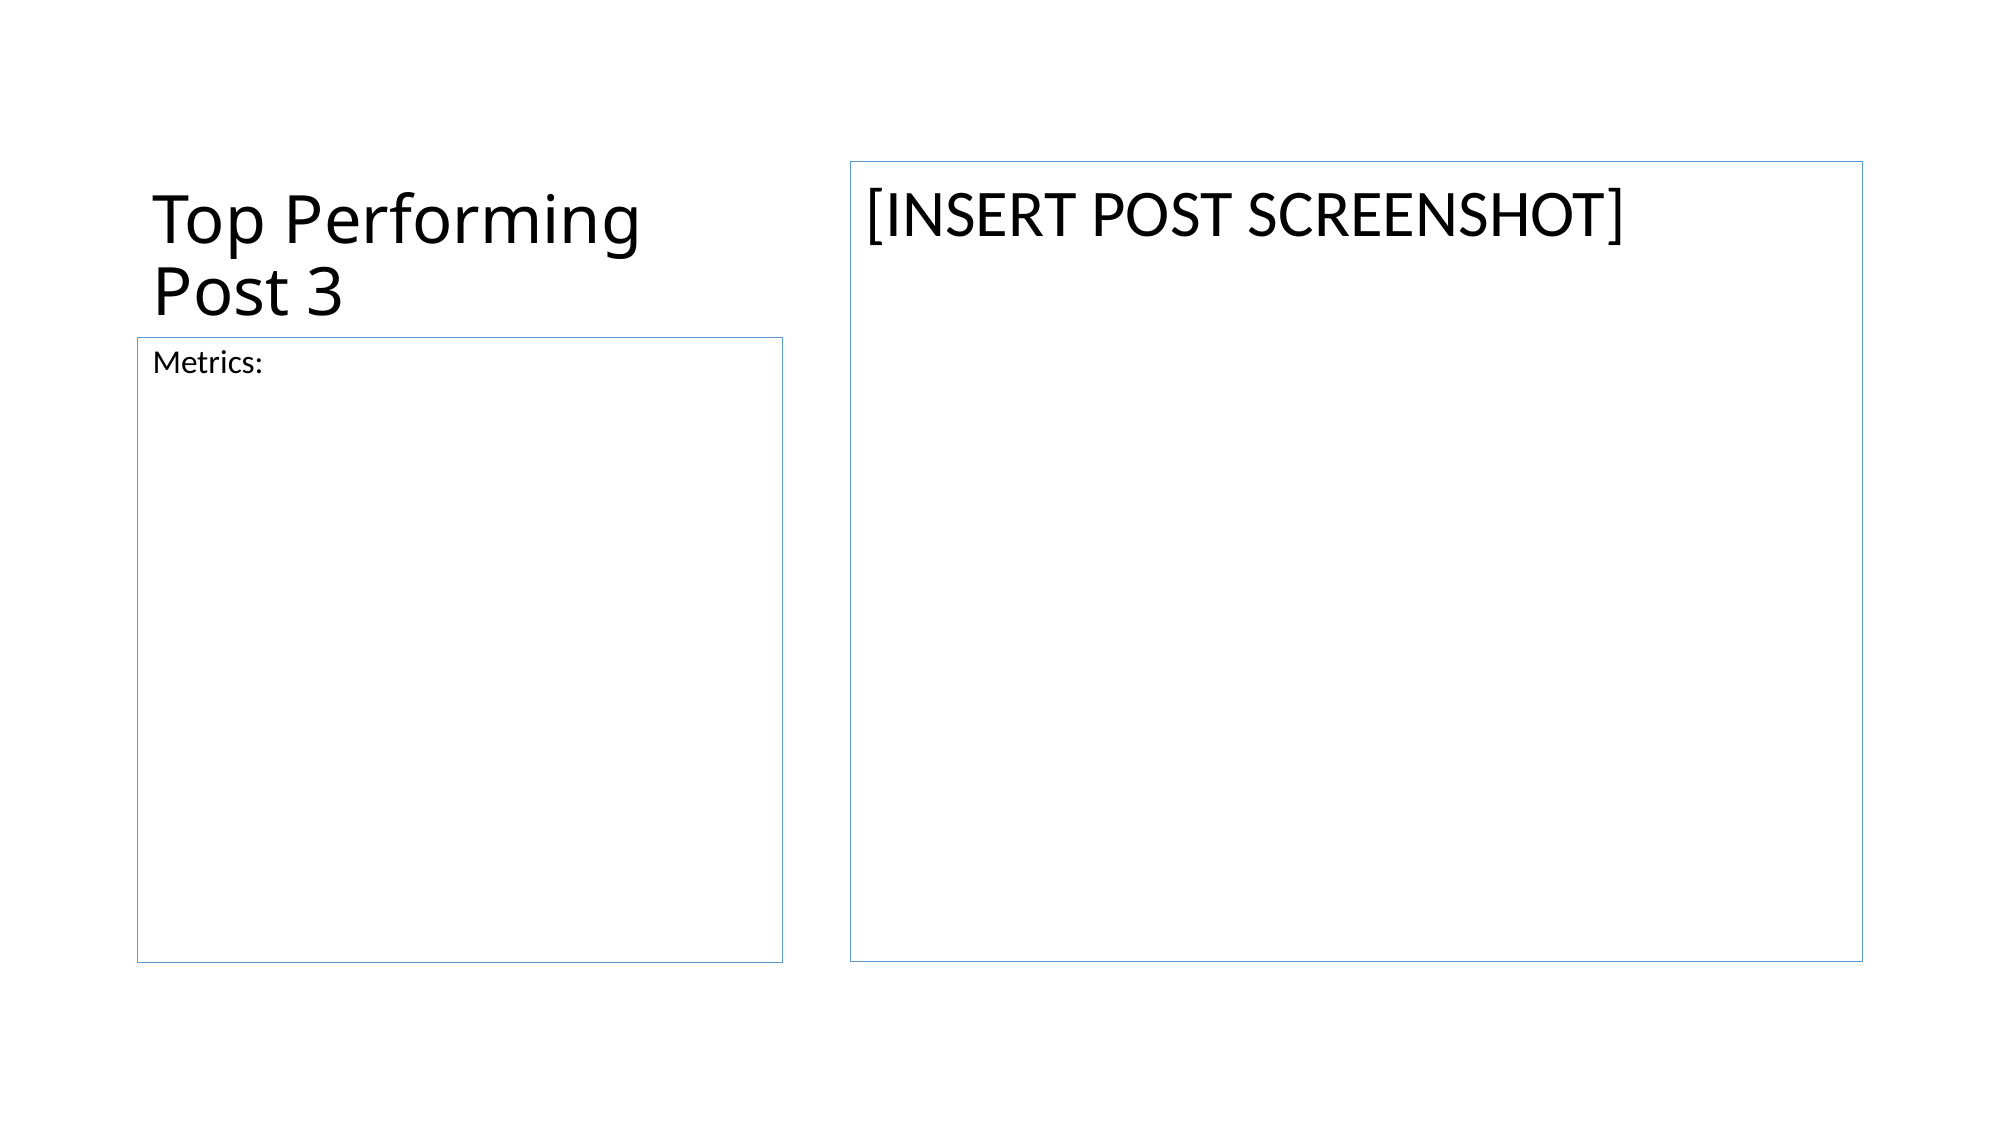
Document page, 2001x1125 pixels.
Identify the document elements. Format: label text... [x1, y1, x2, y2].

list Metrics: [137, 337, 783, 963]
list [INSERT POST SCREENSHOT] [850, 161, 1863, 962]
title Top Performing Post 3 [137, 75, 783, 337]
